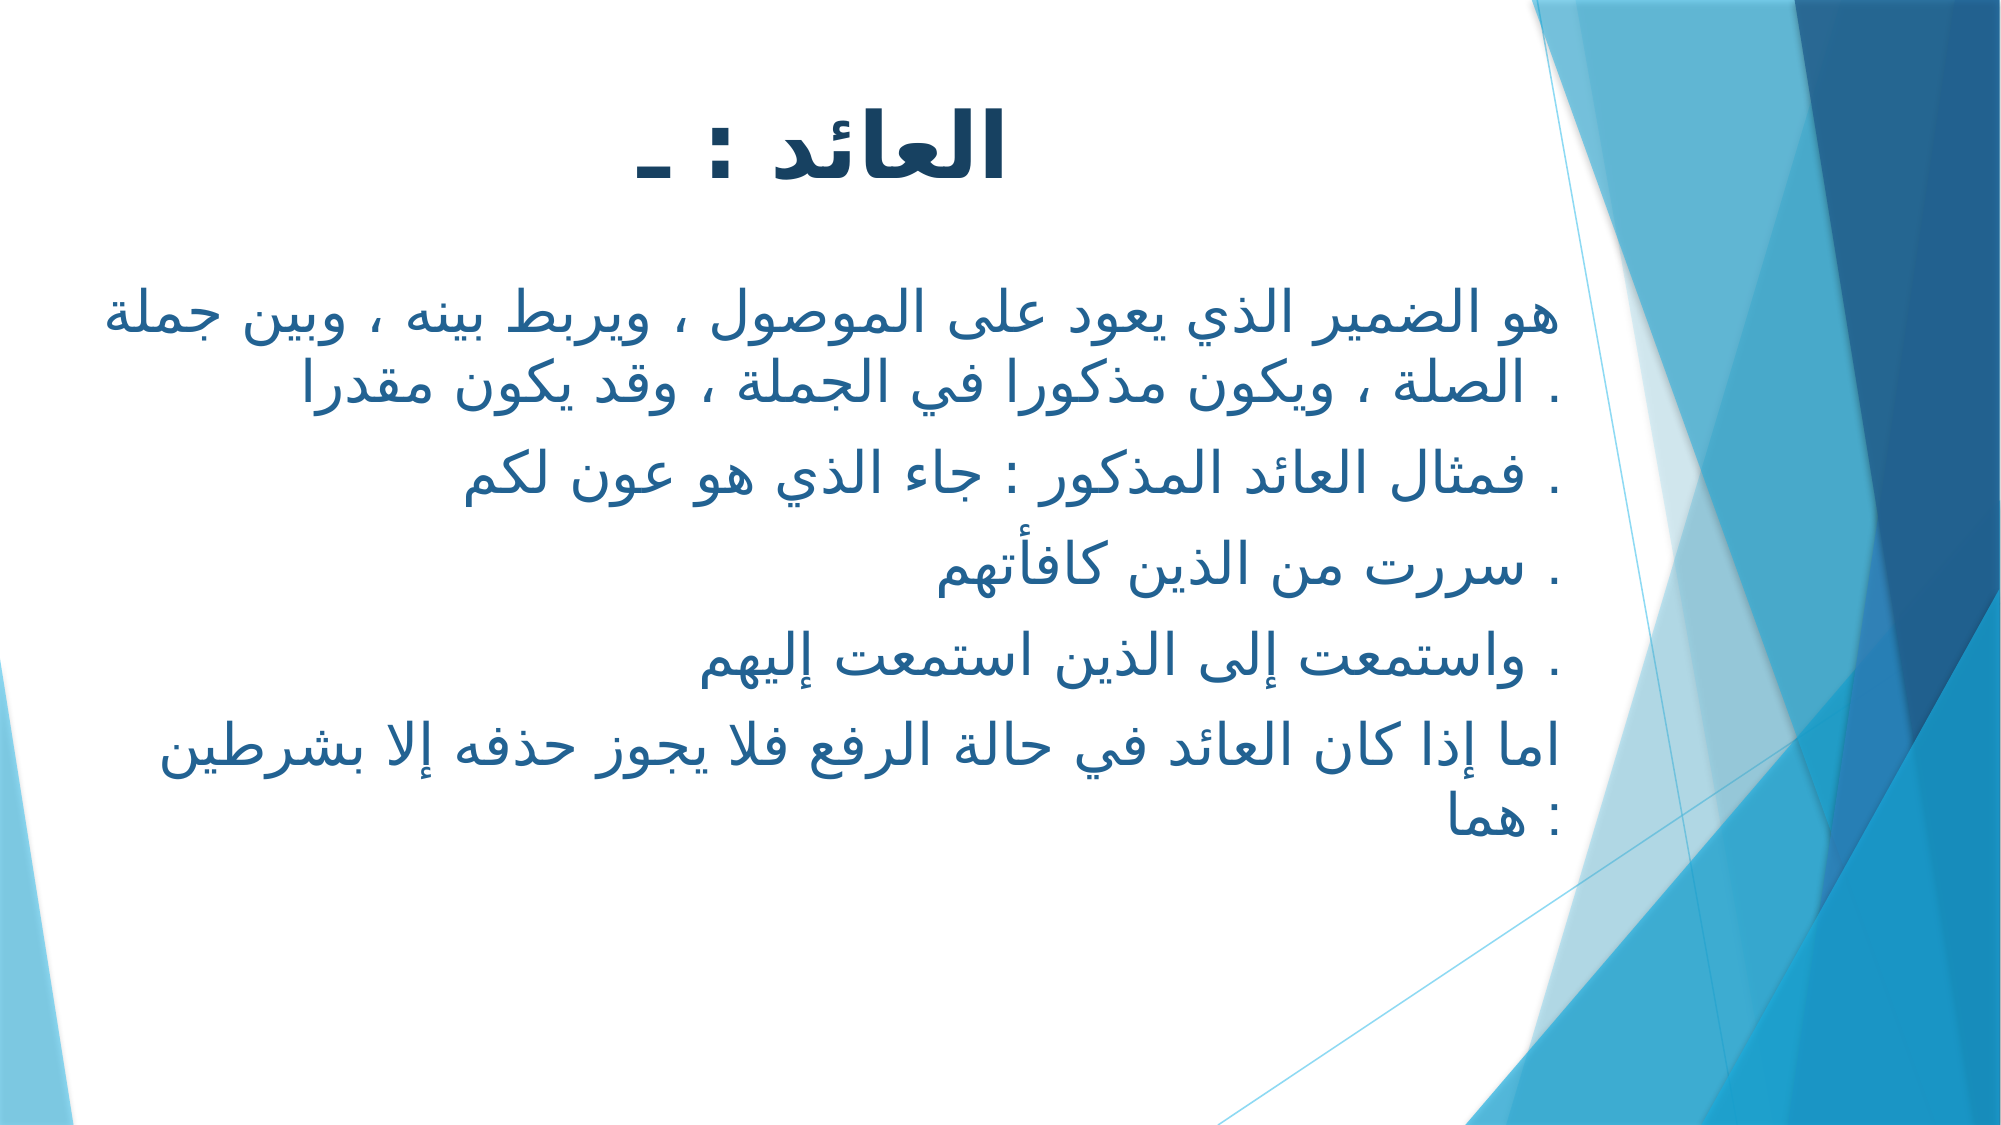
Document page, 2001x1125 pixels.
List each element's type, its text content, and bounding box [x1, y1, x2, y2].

title العائد : ـ [119, 79, 1530, 213]
list هو الضمير الذي يعود على الموصول ، ويربط بينه ، وبين جملة الصلة ، ويكون مذكورا في الجملة ، وقد يكون مقدرا . فمثال العائد المذكور : جاء الذي هو عون لكم . سررت من الذين كافأتهم . واستمعت إلى الذين استمعت إليهم . اما إذا كان العائد في حالة الرفع فلا يجوز حذفه إلا بشرطين هما : [55, 266, 1578, 1067]
